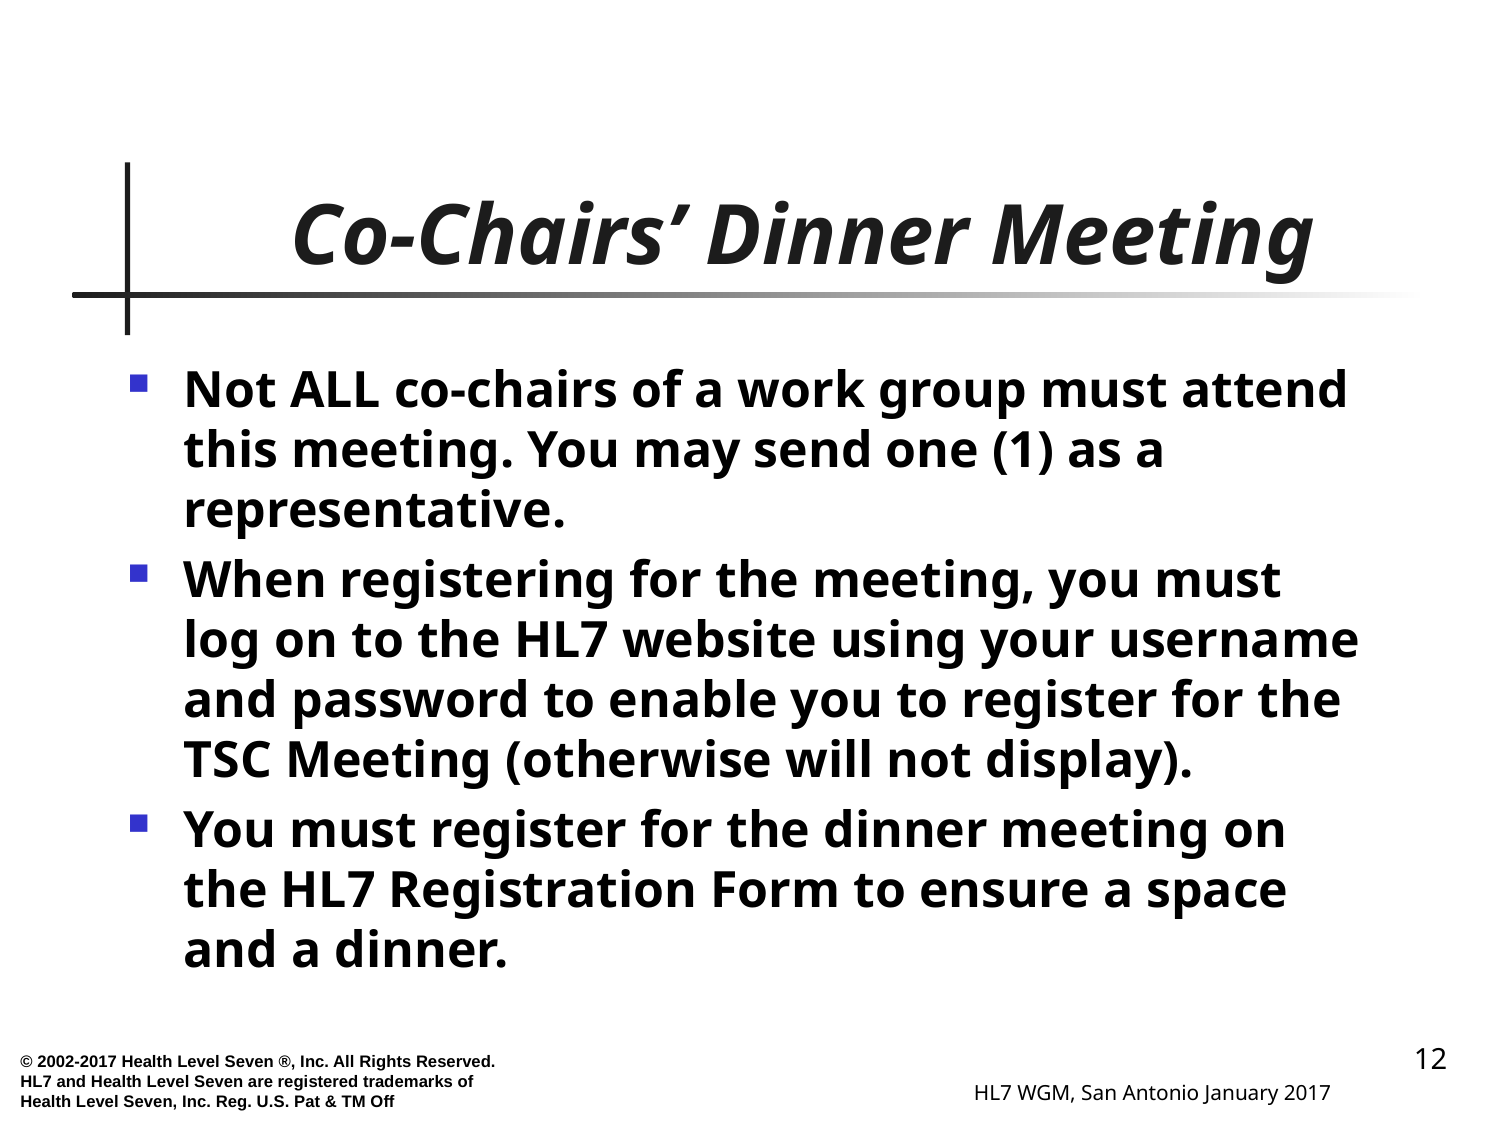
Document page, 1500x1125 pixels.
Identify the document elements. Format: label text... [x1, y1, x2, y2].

list Not ALL co-chairs of a work group must attend this meeting. You may send one (1) as a representative. When registering for the meeting, you must log on to the HL7 website using your username and password to enable you to register for the TSC Meeting (otherwise will not display). You must register for the dinner meeting on the HL7 Registration Form to ensure a space and a dinner. [112, 349, 1388, 1026]
slide_number 12 [1149, 1012, 1463, 1088]
title Co-Chairs’ Dinner Meeting [274, 101, 1468, 289]
